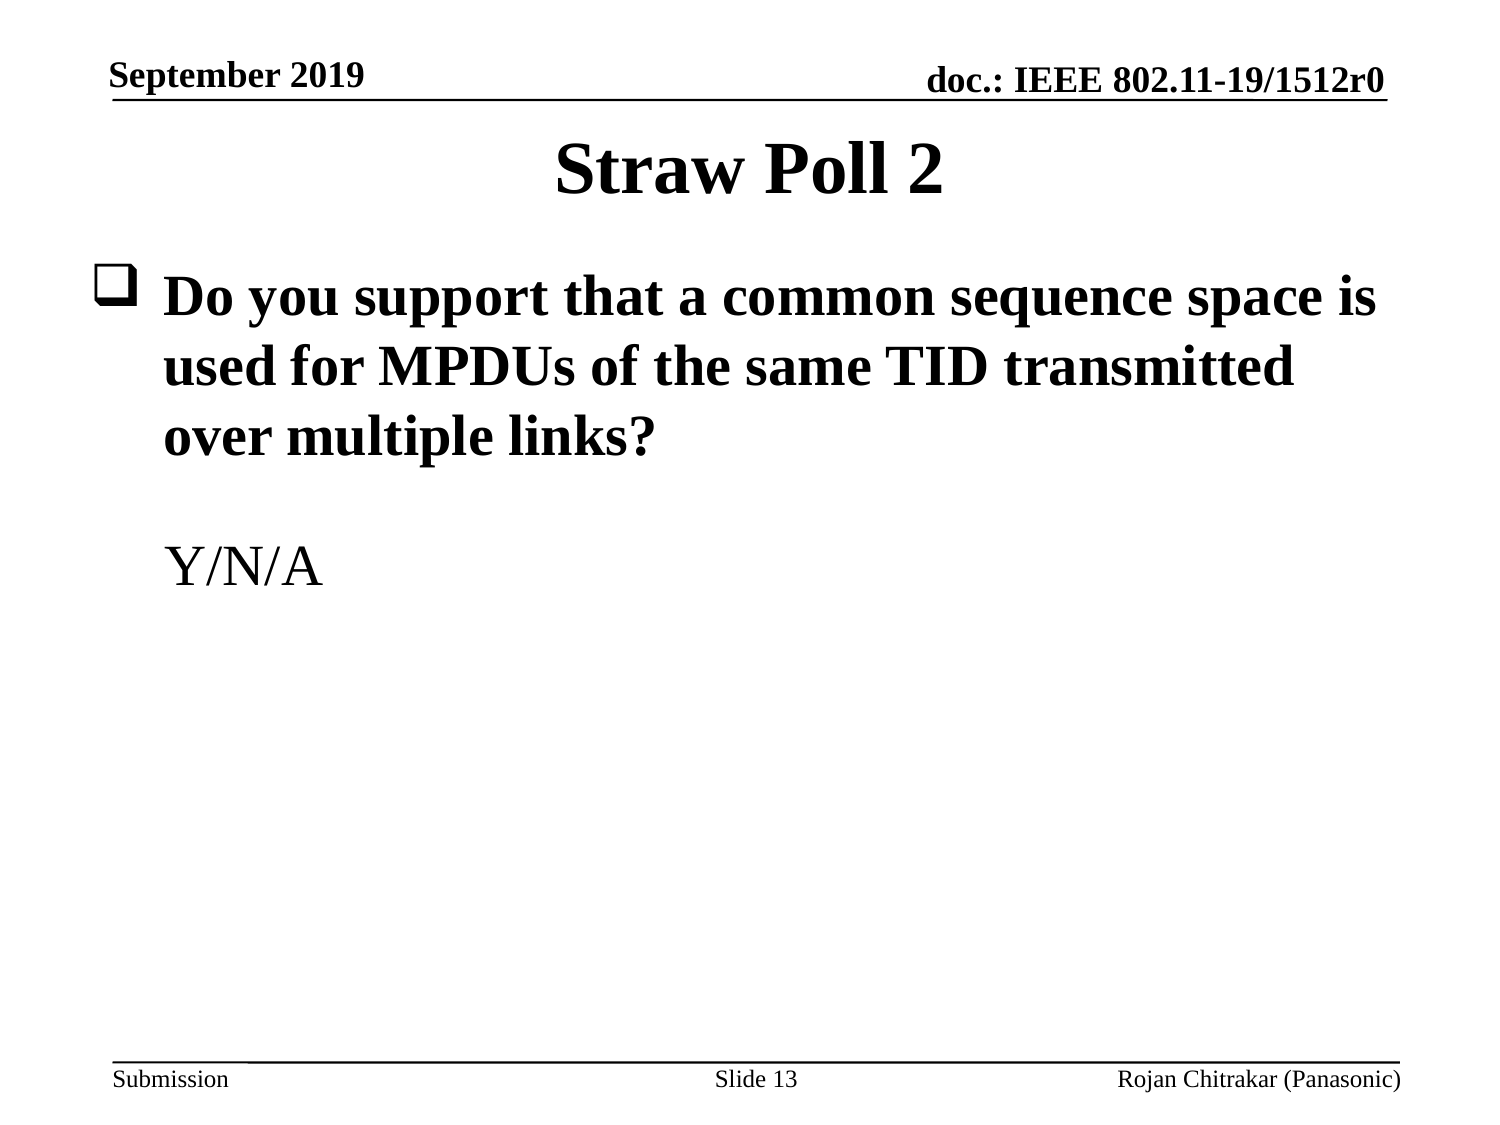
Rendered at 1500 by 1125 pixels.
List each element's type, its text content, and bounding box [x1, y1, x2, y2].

footer Rojan Chitrakar (Panasonic) [949, 1061, 1402, 1093]
text_box Straw Poll 2 [0, 111, 1500, 225]
slide_number Slide 13 [712, 1061, 800, 1093]
text_box Do you support that a common sequence space is used for MPDUs of the same TID transmitted over multiple links? Y/N/A [75, 249, 1402, 605]
